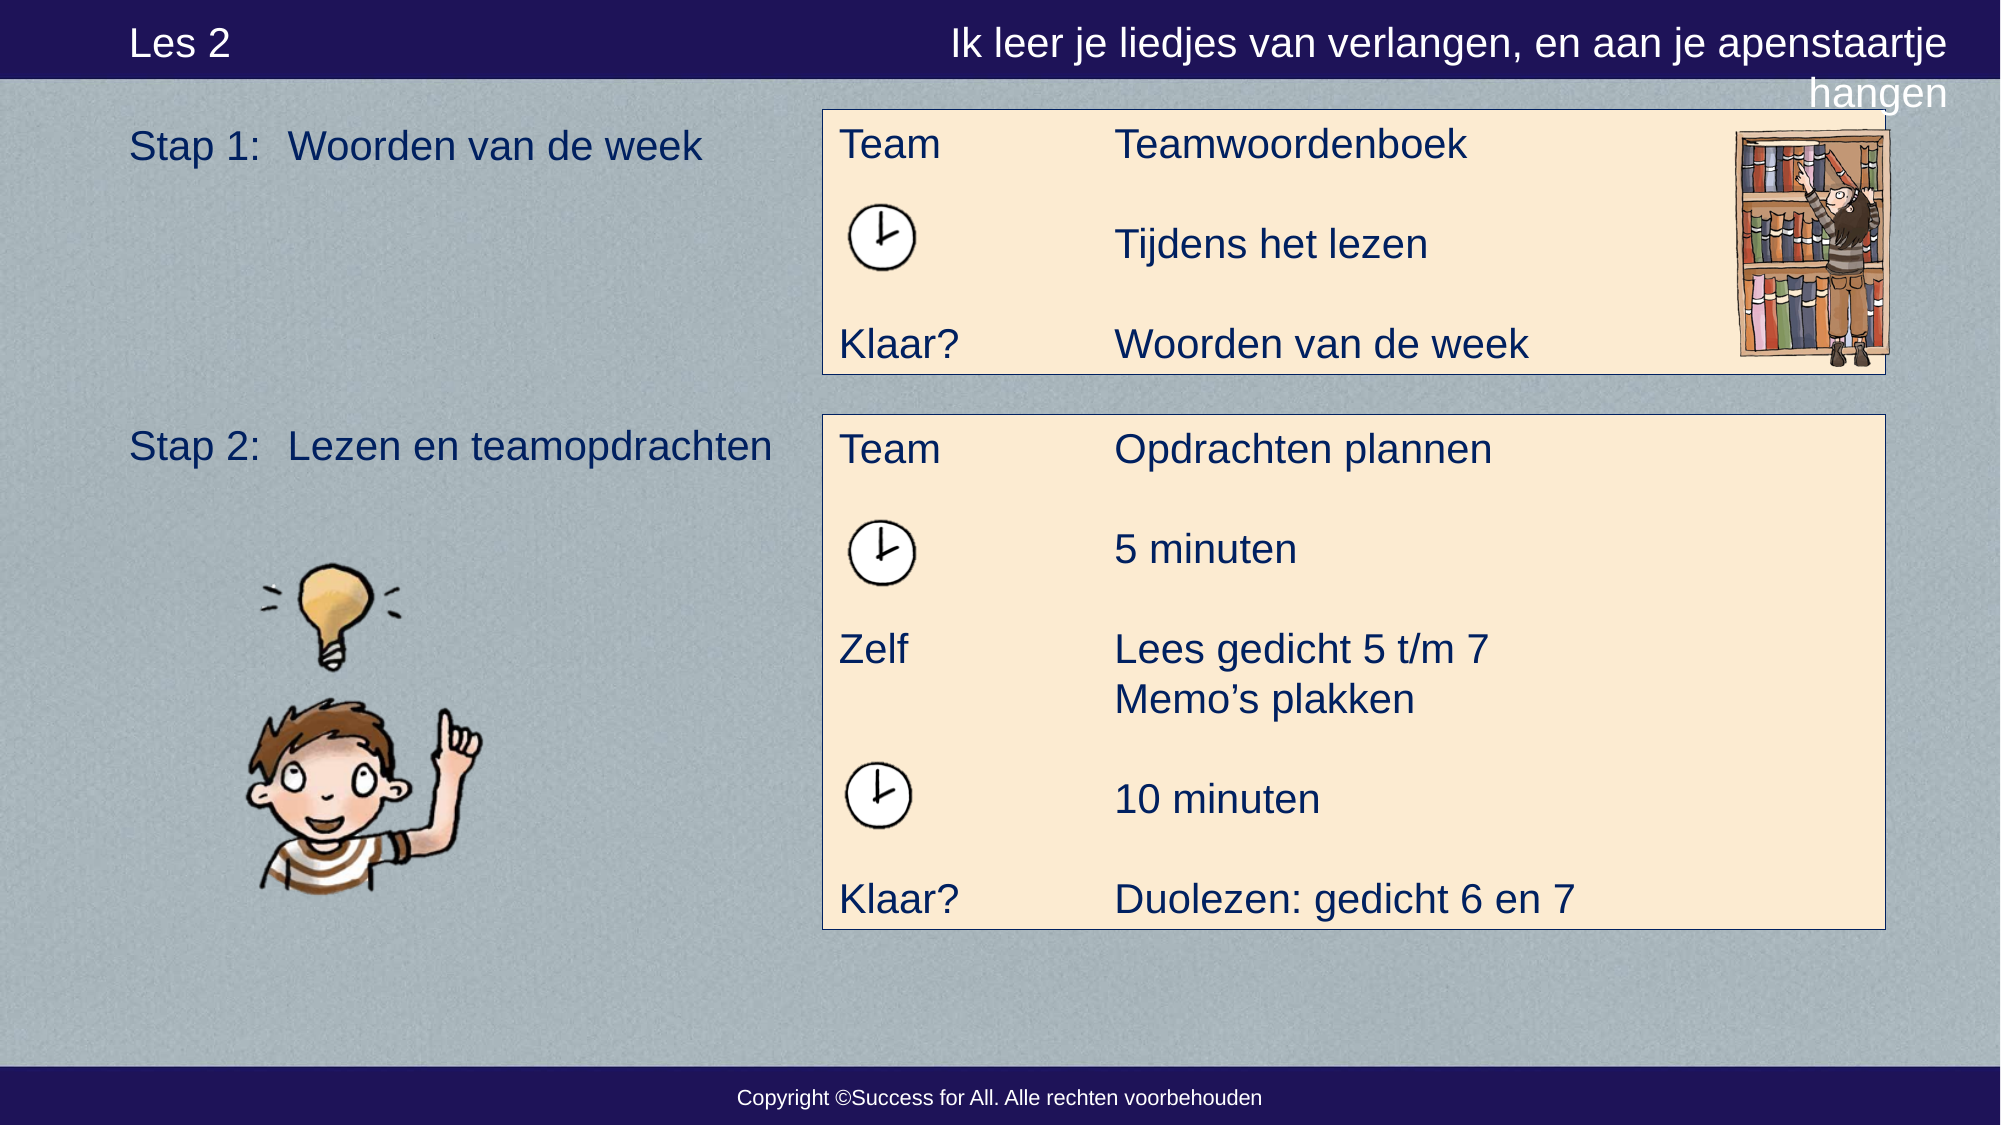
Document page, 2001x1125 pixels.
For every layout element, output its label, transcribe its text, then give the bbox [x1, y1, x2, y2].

text_box Ik leer je liedjes van verlangen, en aan je apenstaartje hangen [786, 8, 1963, 123]
text_box Stap 1: Woorden van de week Stap 2: Lezen en teamopdrachten [114, 111, 907, 527]
text_box Team Teamwoordenboek Tijdens het lezen Klaar? Woorden van de week [822, 123, 1719, 375]
text_box Les 2 [114, 8, 354, 73]
picture [0, 0, 2001, 1125]
text_box Team Opdrachten plannen 5 minuten Zelf Lees gedicht 5 t/m 7 Memo’s plakken 10 minuten Klaar? Duolezen: gedicht 6 en 7 [822, 414, 1886, 930]
text_box Copyright ©Success for All. Alle rechten voorbehouden [0, 1076, 2000, 1125]
